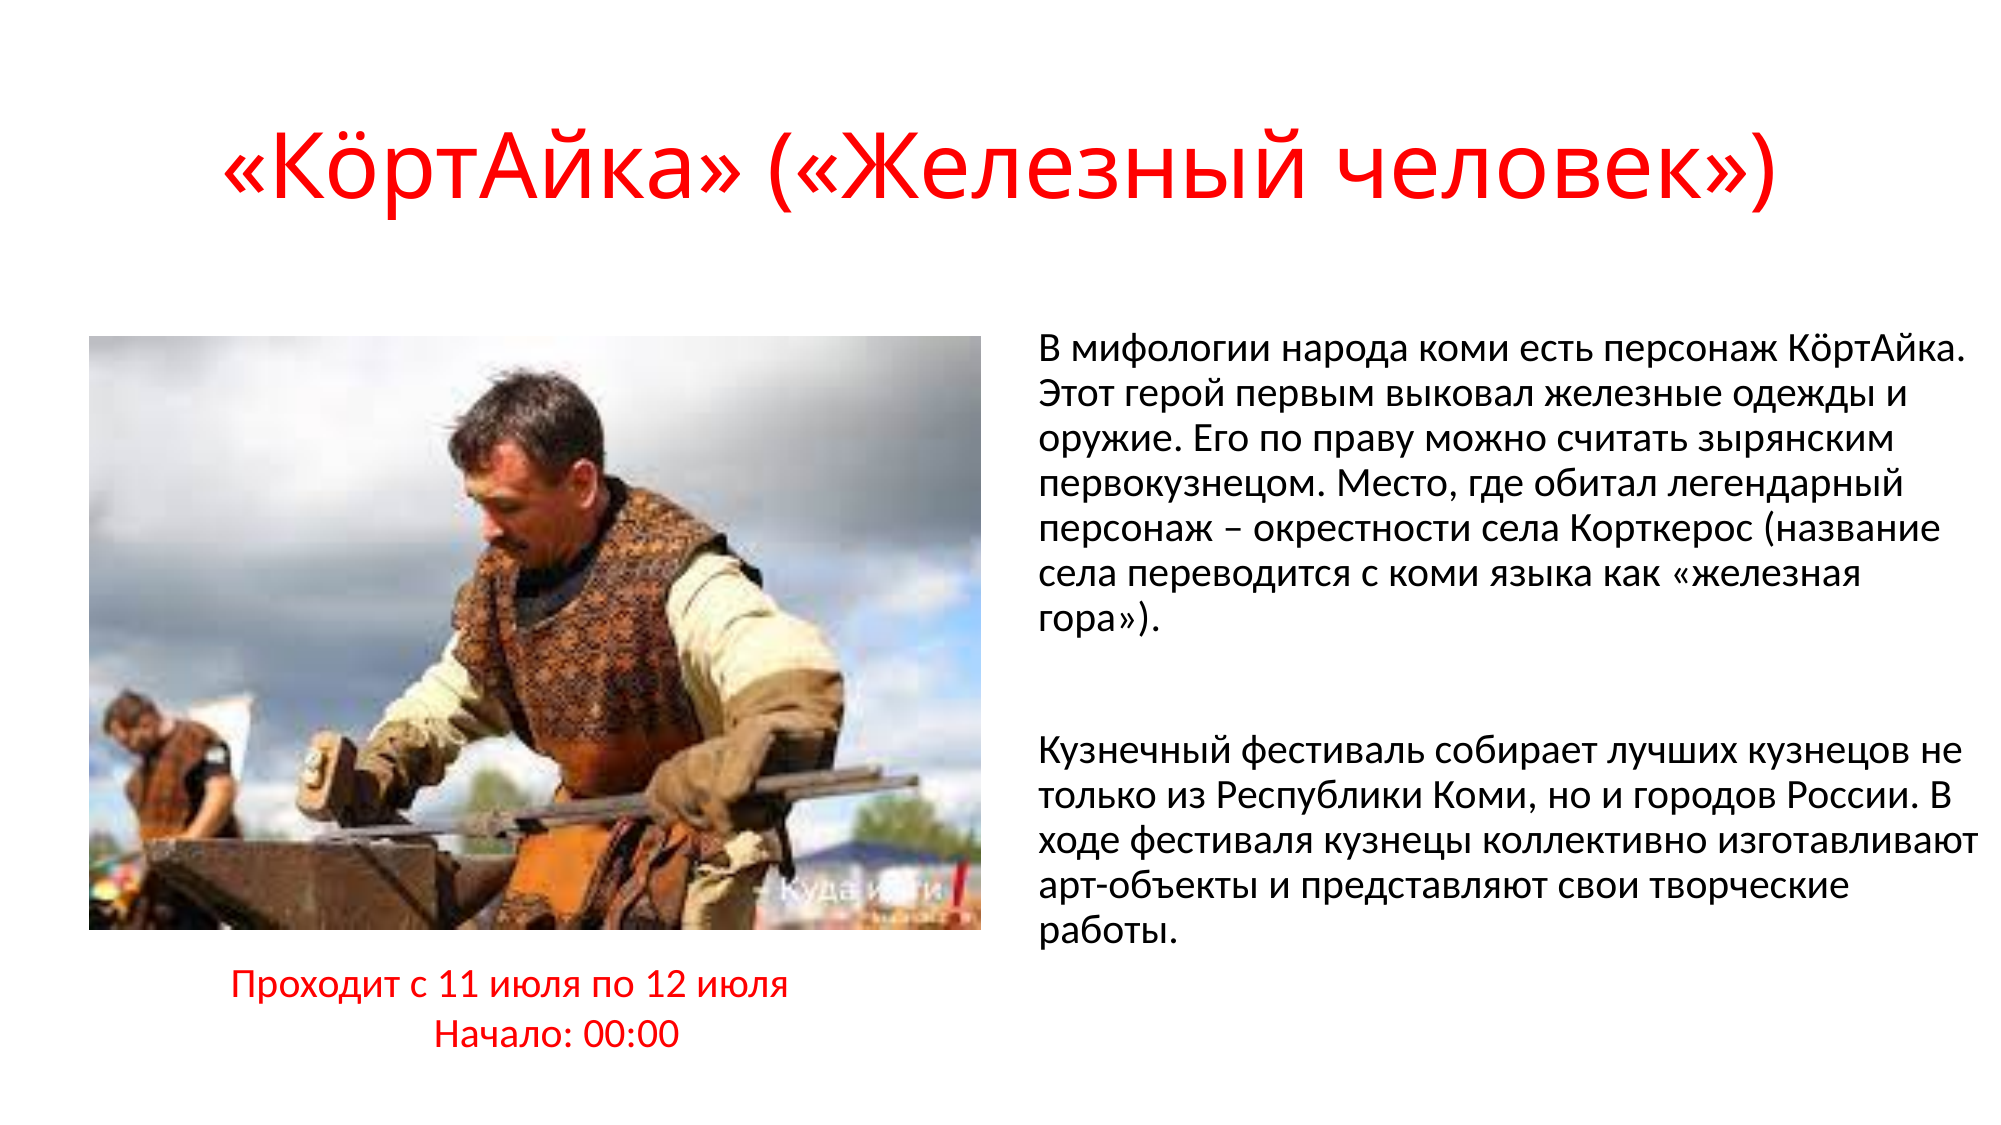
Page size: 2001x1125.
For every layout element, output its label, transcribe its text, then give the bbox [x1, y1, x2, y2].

text_box Проходит с 11 июля по 12 июля Начало: 00:00 [215, 948, 898, 1063]
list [89, 336, 981, 930]
title «КöртАйка» («Железный человек») [137, 59, 1863, 278]
list В мифологии народа коми есть персонаж КöртАйка. Этот герой первым выковал железные одежды и оружие. Его по праву можно считать зырянским первокузнецом. Место, где обитал легендарный персонаж – окрестности села Корткерос (название села переводится с коми языка как «железная гора»). Кузнечный фестиваль собирает лучших кузнецов не только из Республики Коми, но и городов России. В ходе фестиваля кузнецы коллективно изготавливают арт-объекты и представляют свои творческие работы. [1023, 318, 2000, 949]
